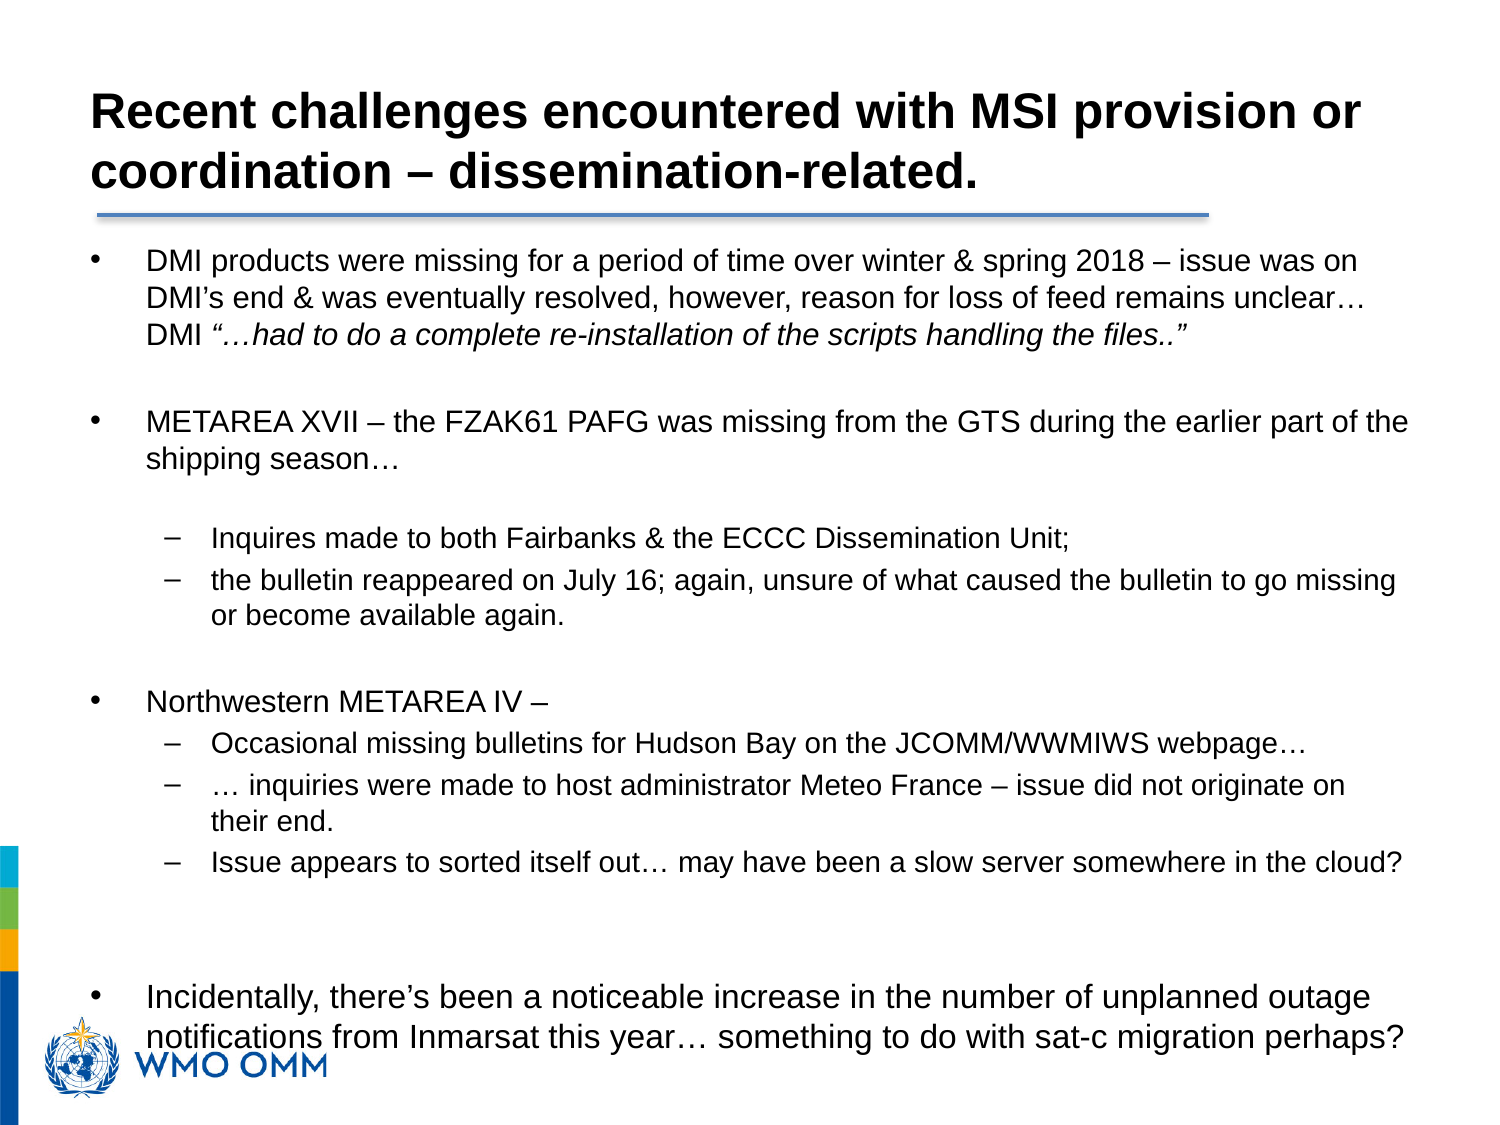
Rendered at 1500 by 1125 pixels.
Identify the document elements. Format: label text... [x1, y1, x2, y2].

picture [0, 845, 327, 1125]
title Recent challenges encountered with MSI provision or coordination – dissemination-related. [75, 45, 1425, 232]
list DMI products were missing for a period of time over winter & spring 2018 – issue was on DMI’s end & was eventually resolved, however, reason for loss of feed remains unclear… DMI “…had to do a complete re-installation of the scripts handling the files..” METAREA XVII – the FZAK61 PAFG was missing from the GTS during the earlier part of the shipping season… Inquires made to both Fairbanks & the ECCC Dissemination Unit; the bulletin reappeared on July 16; again, unsure of what caused the bulletin to go missing or become available again. Northwestern METAREA IV – Occasional missing bulletins for Hudson Bay on the JCOMM/WWMIWS webpage… … inquiries were made to host administrator Meteo France – issue did not originate on their end. Issue appears to sorted itself out… may have been a slow server somewhere in the cloud? Incidentally, there’s been a noticeable increase in the number of unplanned outage notifications from Inmarsat this year… something to do with sat-c migration perhaps? [75, 232, 1425, 1071]
